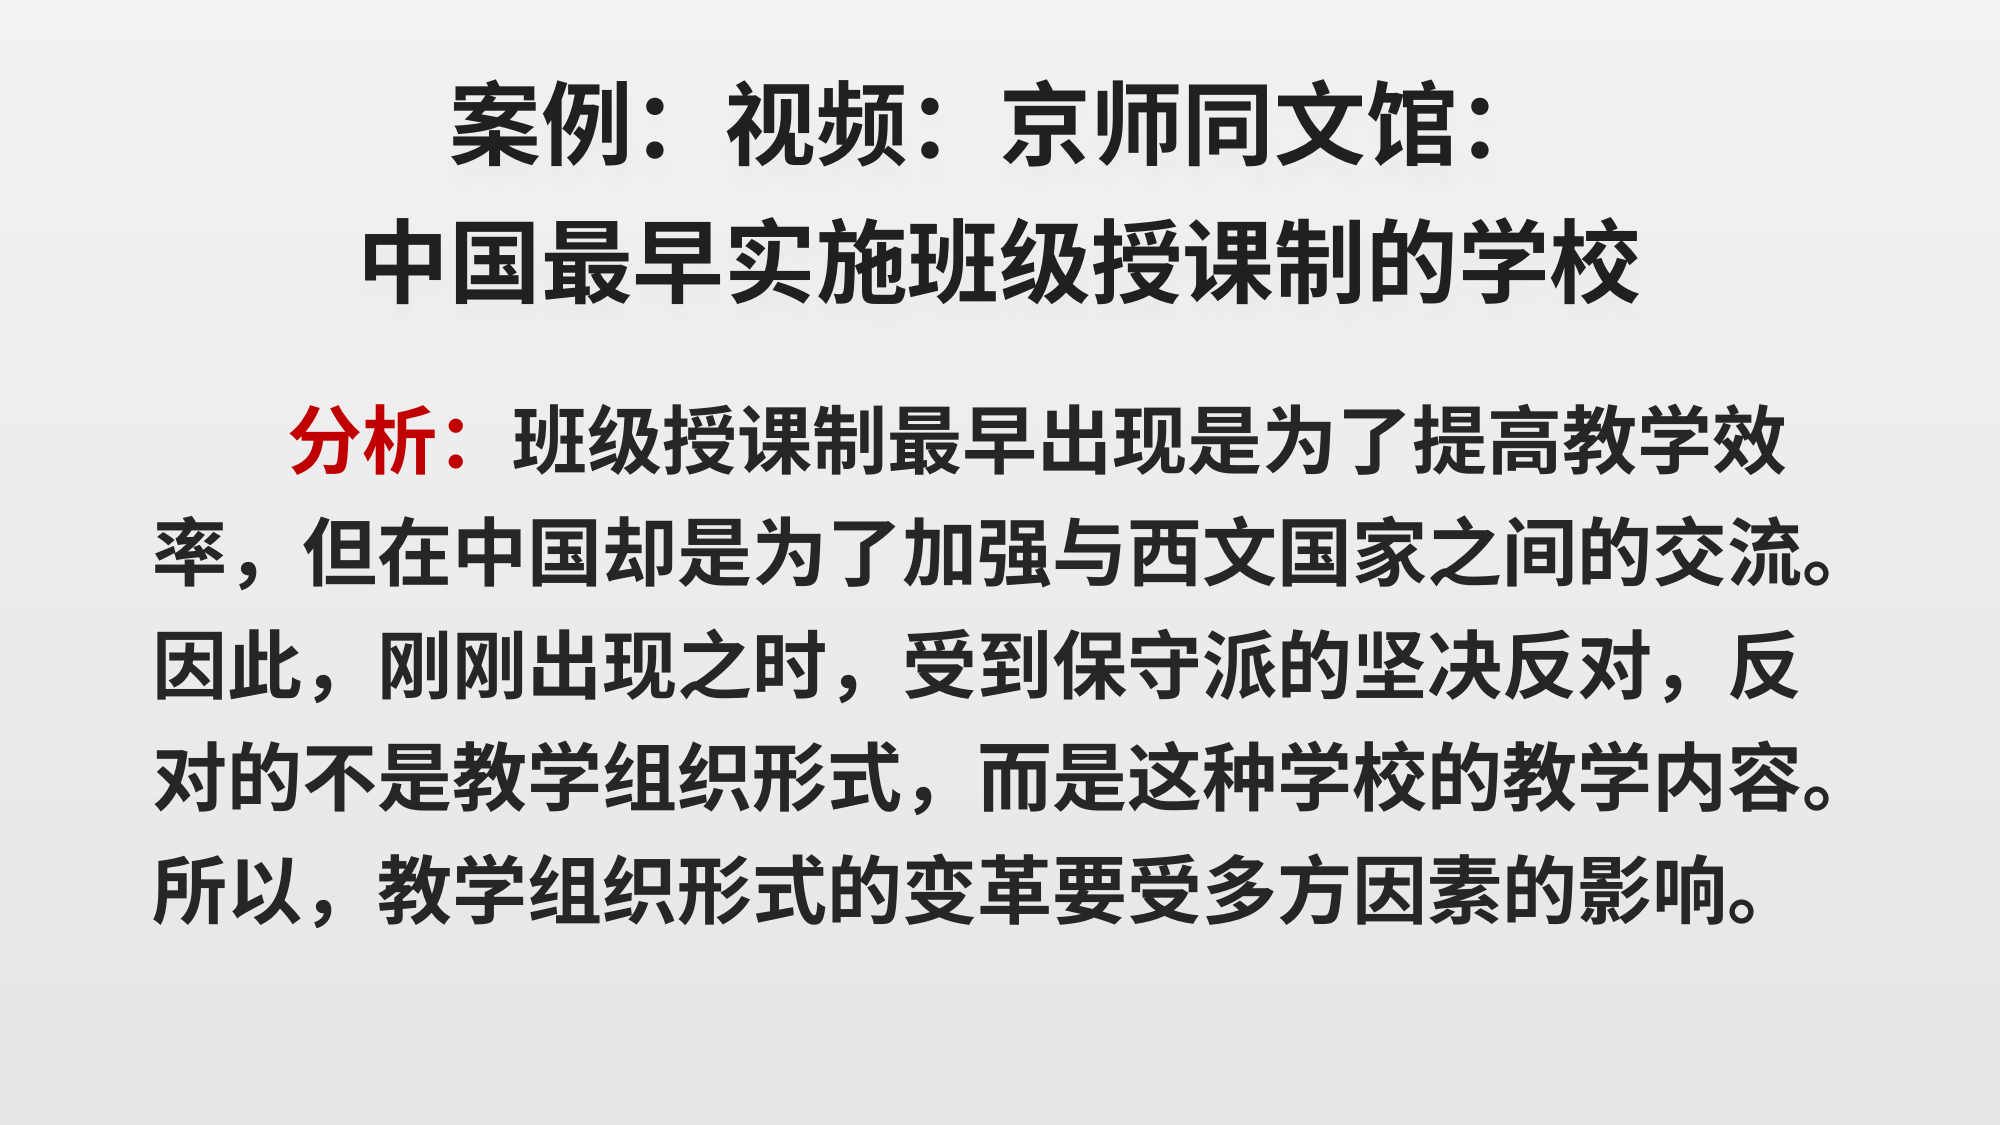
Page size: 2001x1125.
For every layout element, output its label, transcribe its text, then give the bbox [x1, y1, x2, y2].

title 案例：视频：京师同文馆： 中国最早实施班级授课制的学校 [137, 65, 1863, 323]
list 分析：班级授课制最早出现是为了提高教学效率，但在中国却是为了加强与西文国家之间的交流。因此，刚刚出现之时，受到保守派的坚决反对，反对的不是教学组织形式，而是这种学校的教学内容。所以，教学组织形式的变革要受多方因素的影响。 [137, 363, 1863, 1014]
